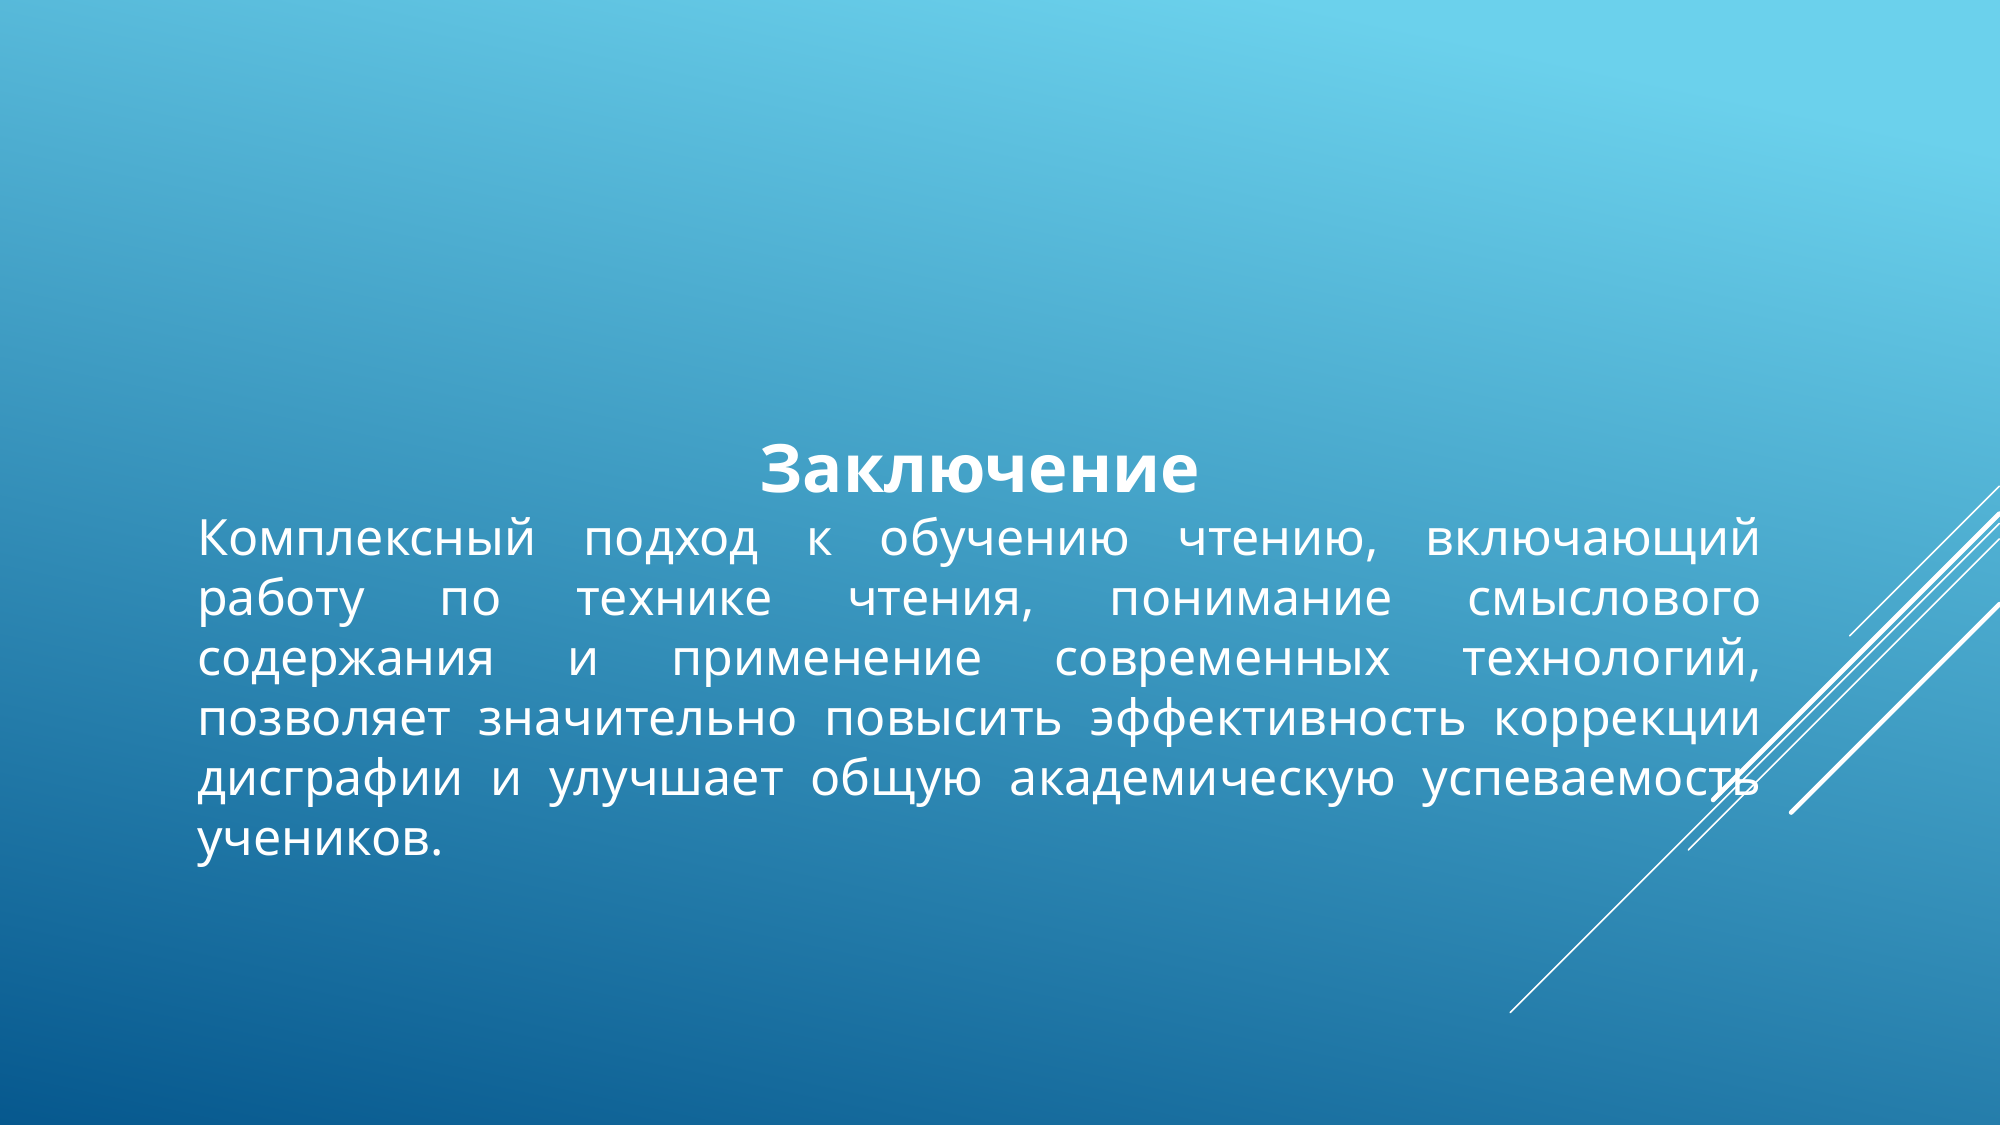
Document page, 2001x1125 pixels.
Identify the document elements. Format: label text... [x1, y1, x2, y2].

text_box Заключение Комплексный подход к обучению чтению, включающий работу по технике чтения, понимание смыслового содержания и применение современных технологий, позволяет значительно повысить эффективность коррекции дисграфии и улучшает общую академическую успеваемость учеников. [182, 418, 1778, 874]
